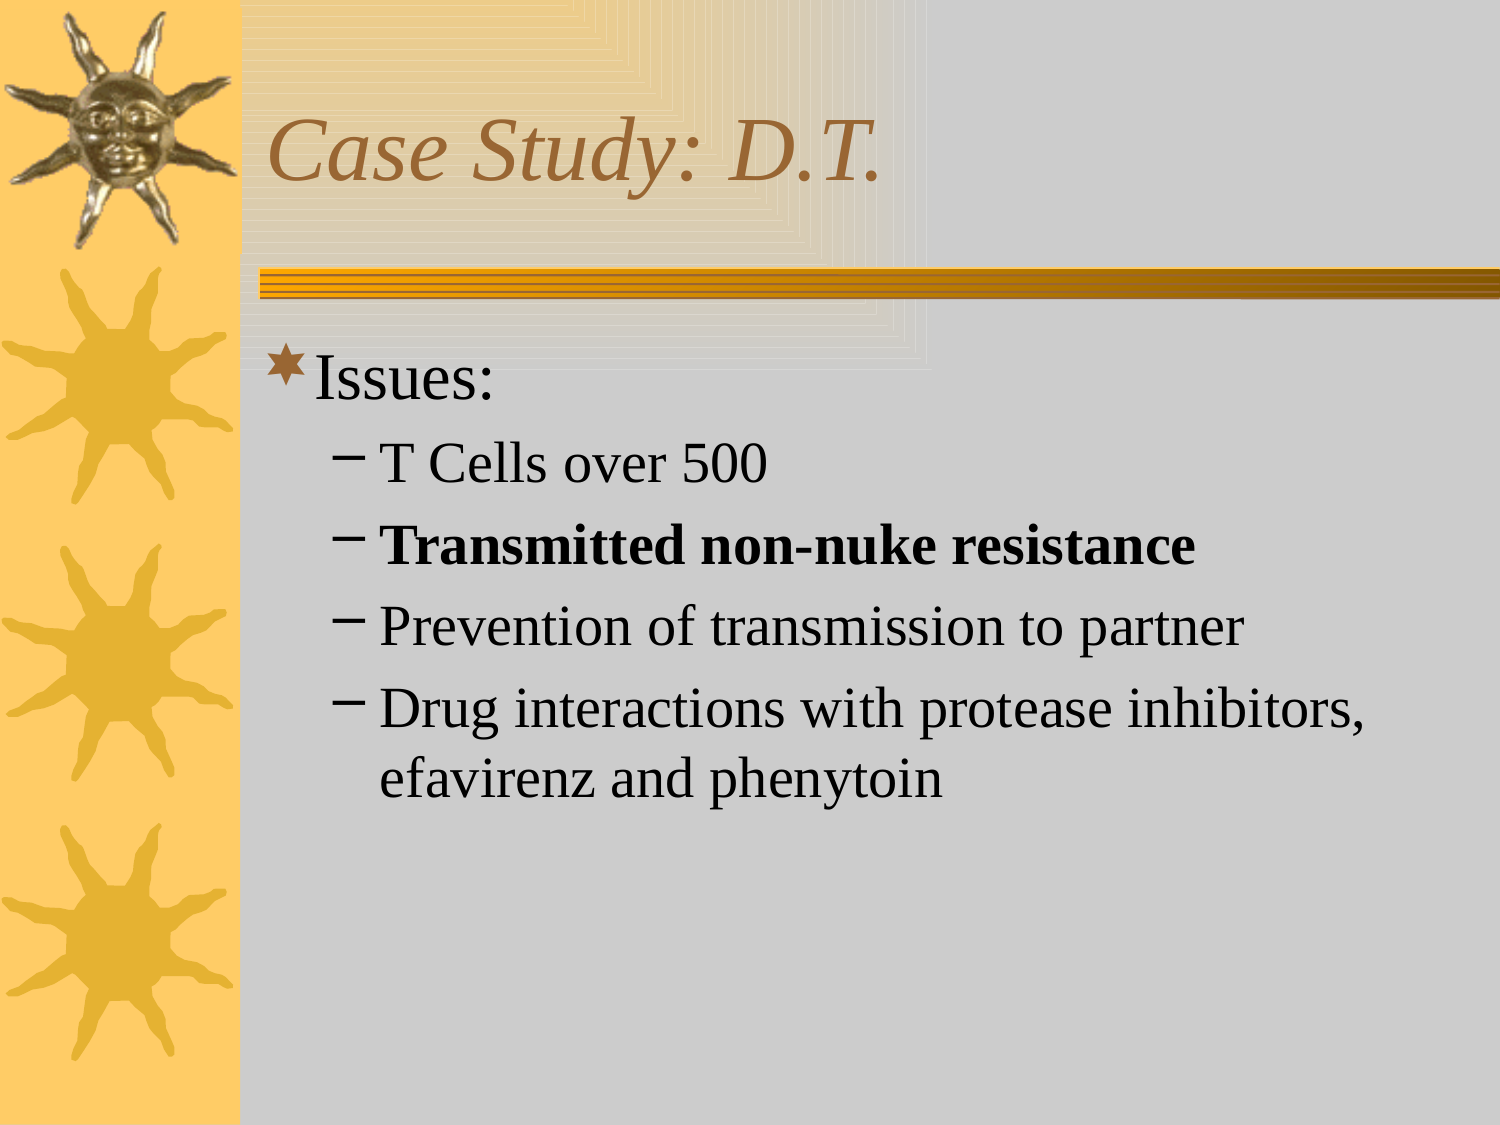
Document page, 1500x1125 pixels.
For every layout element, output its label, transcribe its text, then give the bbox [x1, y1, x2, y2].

picture [1, 8, 242, 254]
title Case Study: D.T. [250, 49, 1492, 238]
list Issues: T Cells over 500 Transmitted non-nuke resistance Prevention of transmission to partner Drug interactions with protease inhibitors, efavirenz and phenytoin [242, 324, 1494, 1001]
